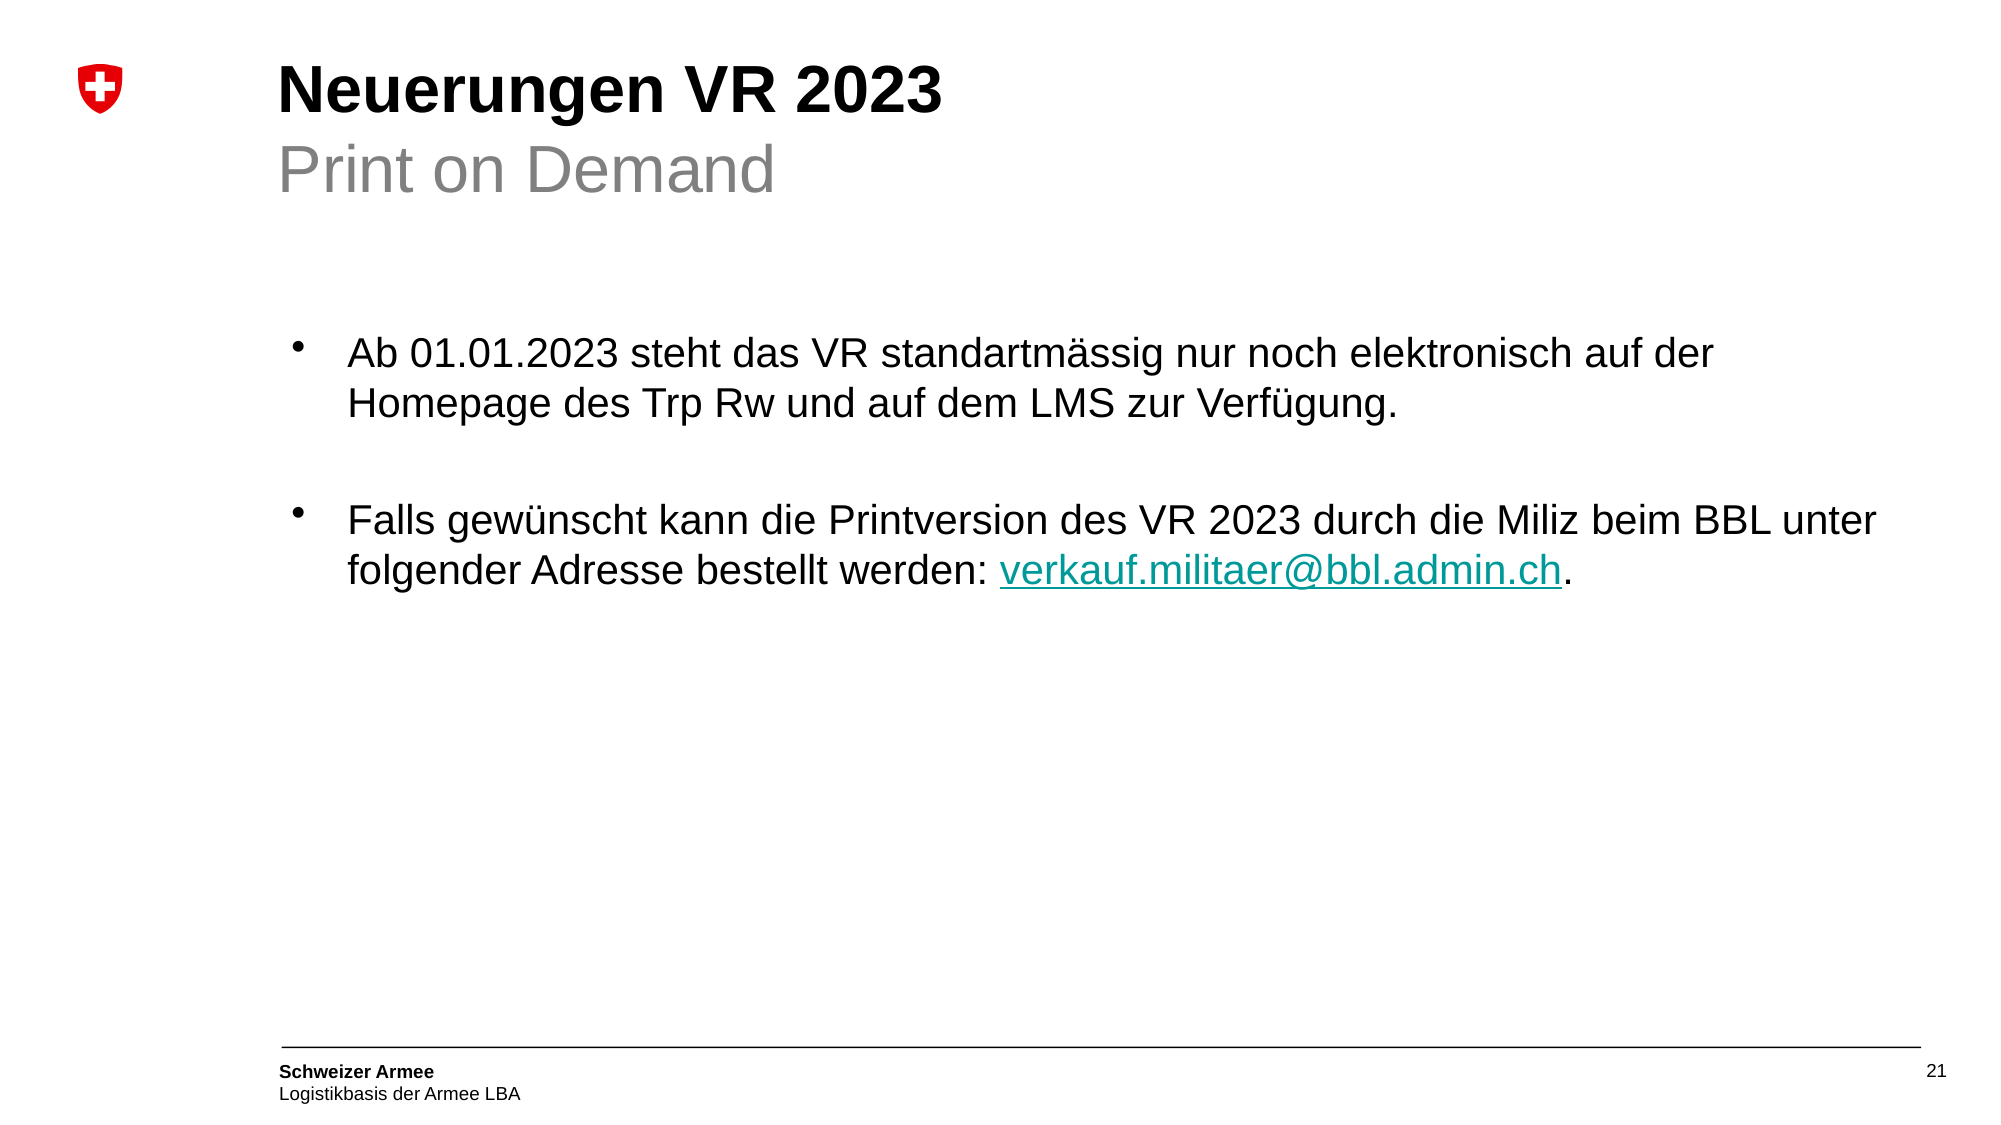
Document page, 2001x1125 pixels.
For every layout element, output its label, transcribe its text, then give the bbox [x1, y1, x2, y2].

title Neuerungen VR 2023 Print on Demand [277, 45, 1910, 209]
list Ab 01.01.2023 steht das VR standartmässig nur noch elektronisch auf der Homepage des Trp Rw und auf dem LMS zur Verfügung. Falls gewünscht kann die Printversion des VR 2023 durch die Miliz beim BBL unter folgender Adresse bestellt werden: verkauf.militaer@bbl.admin.ch. [290, 326, 1910, 983]
picture [78, 64, 123, 115]
